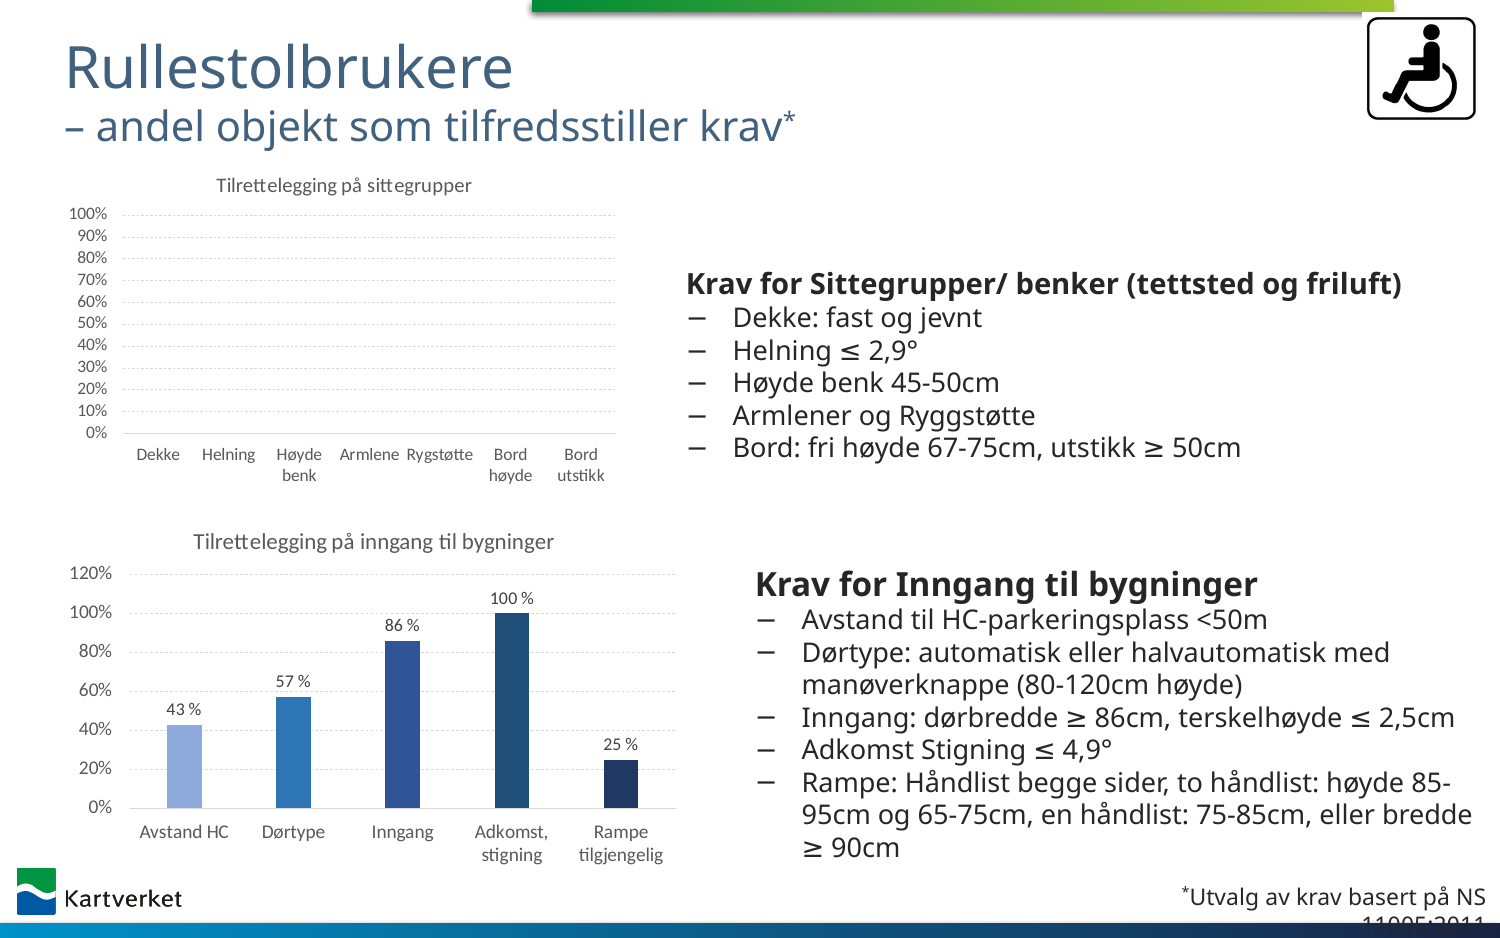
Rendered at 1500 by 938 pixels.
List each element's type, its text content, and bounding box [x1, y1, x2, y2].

picture [1362, 12, 1481, 126]
text_box Krav for Inngang til bygninger Avstand til HC-parkeringsplass <50m Dørtype: automatisk eller halvautomatisk med manøverknappe (80-120cm høyde) Inngang: dørbredde ≥ 86cm, terskelhøyde ≤ 2,5cm Adkomst Stigning ≤ 4,9° Rampe: Håndlist begge sider, to håndlist: høyde 85-95cm og 65-75cm, en håndlist: 75-85cm, eller bredde ≥ 90cm [740, 555, 1491, 870]
text_box *Utvalg av krav basert på NS 11005:2011 [1068, 873, 1500, 938]
text_box Rullestolbrukere – andel objekt som tilfredsstiller krav* [49, 25, 1431, 158]
text_box Krav for Sittegrupper/ benker (tettsted og friluft) Dekke: fast og jevnt Helning ≤ 2,9° Høyde benk 45-50cm Armlener og Ryggstøtte Bord: fri høyde 67-75cm, utstikk ≥ 50cm [670, 258, 1418, 471]
picture [62, 166, 626, 492]
picture [62, 520, 687, 874]
